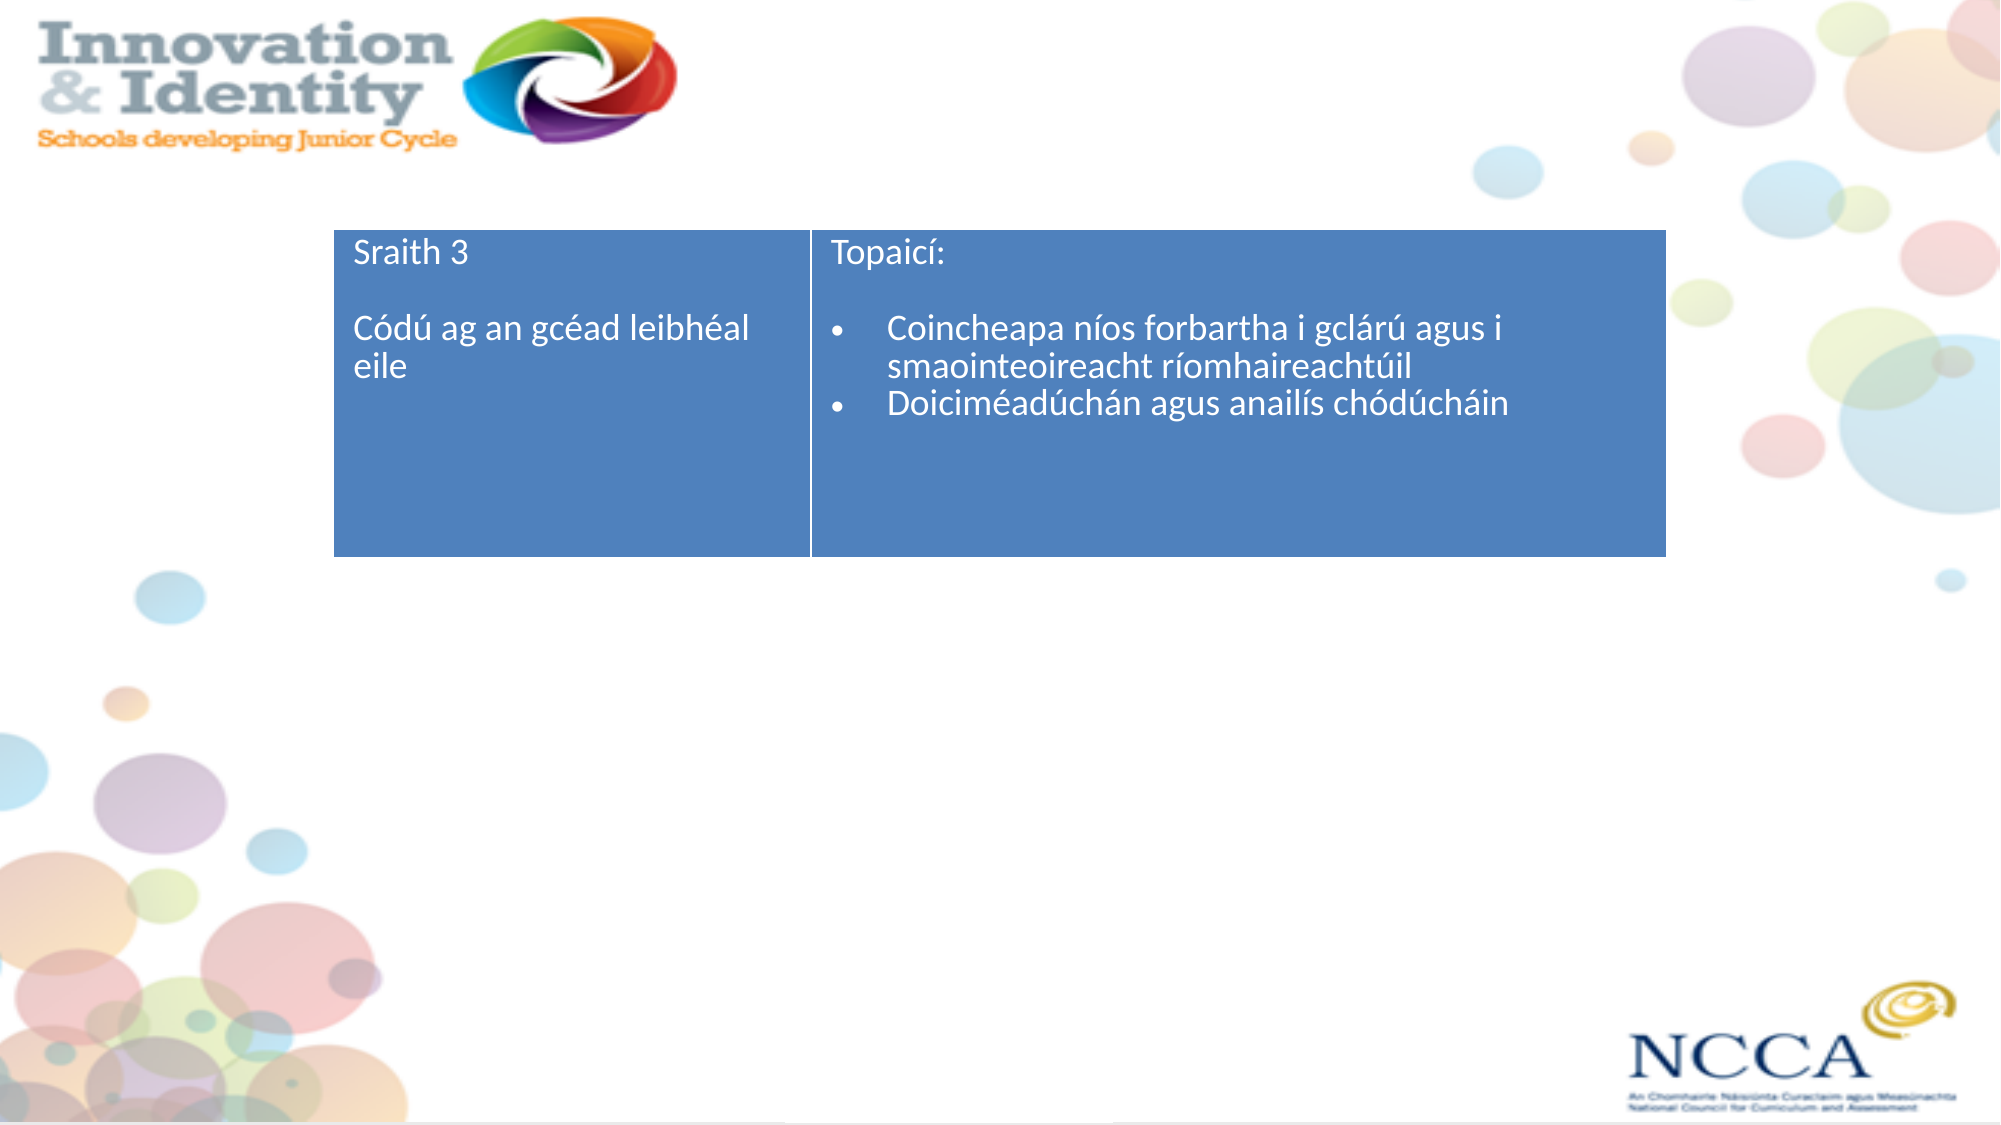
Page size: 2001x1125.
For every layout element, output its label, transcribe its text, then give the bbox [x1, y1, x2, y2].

table_header Sraith 3 Códú ag an gcéad leibhéal eile [334, 230, 810, 557]
picture [0, 0, 2001, 1125]
table_header Topaicí: Coincheapa níos forbartha i gclárú agus i smaointeoireacht ríomhaireachtúil Doiciméadúchán agus anailís chódúcháin [812, 230, 1666, 557]
